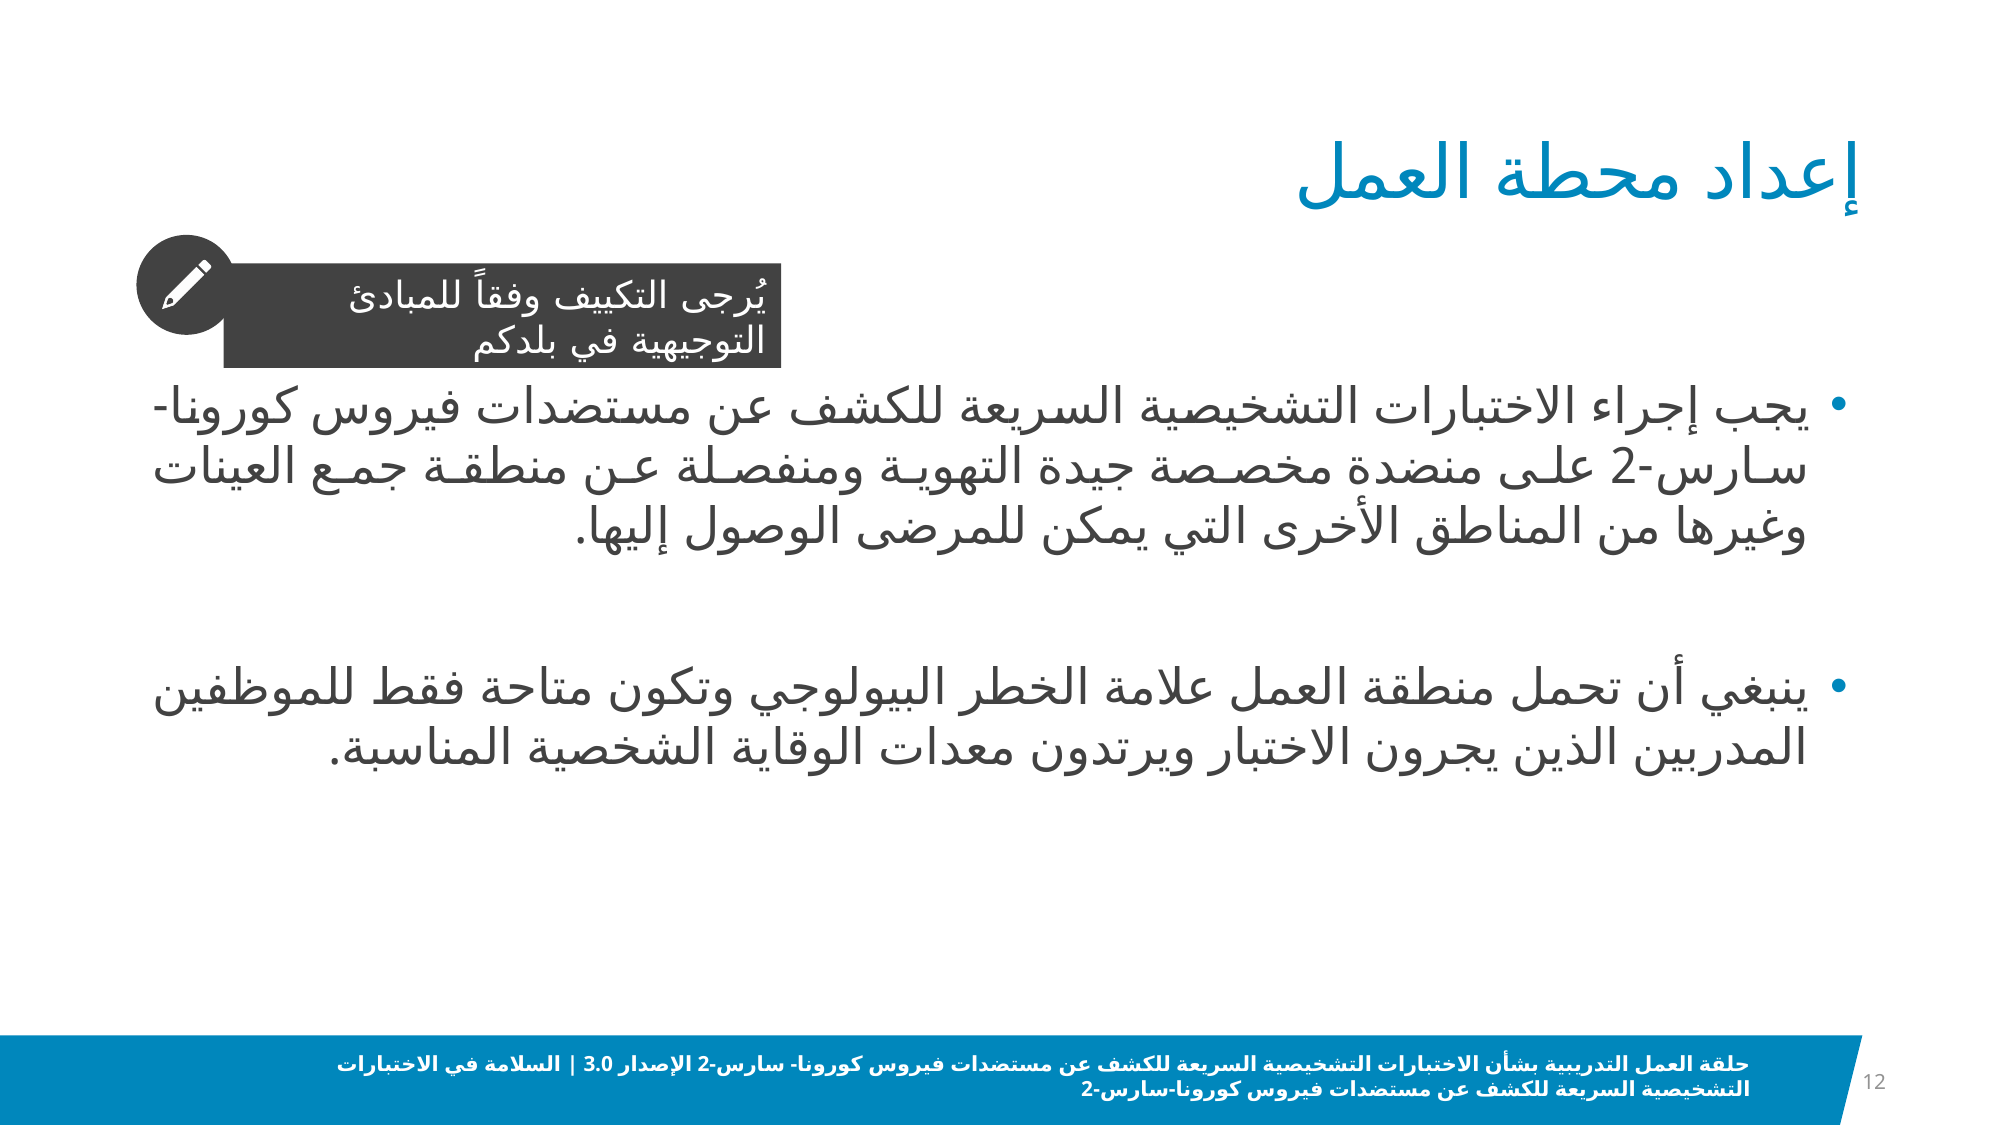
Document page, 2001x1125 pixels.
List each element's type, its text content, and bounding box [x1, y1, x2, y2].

list يجب إجراء الاختبارات التشخيصية السريعة للكشف عن مستضدات فيروس كورونا-سارس-2 على منضدة مخصصة جيدة التهوية ومنفصلة عن منطقة جمع العينات وغيرها من المناطق الأخرى التي يمكن للمرضى الوصول إليها. ينبغي أن تحمل منطقة العمل علامة الخطر البيولوجي وتكون متاحة فقط للموظفين المدربين الذين يجرون الاختبار ويرتدون معدات الوقاية الشخصية المناسبة. [137, 284, 1863, 1014]
slide_number 12 [1862, 1035, 1947, 1125]
footer حلقة العمل التدريبية بشأن الاختبارات التشخيصية السريعة للكشف عن مستضدات فيروس كورونا- سارس-2 الإصدار 3.0 | السلامة في الاختبارات التشخيصية السريعة للكشف عن مستضدات فيروس كورونا-سارس-2 [249, 1047, 1751, 1125]
title إعداد محطة العمل [137, 59, 1863, 215]
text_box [137, 235, 782, 334]
